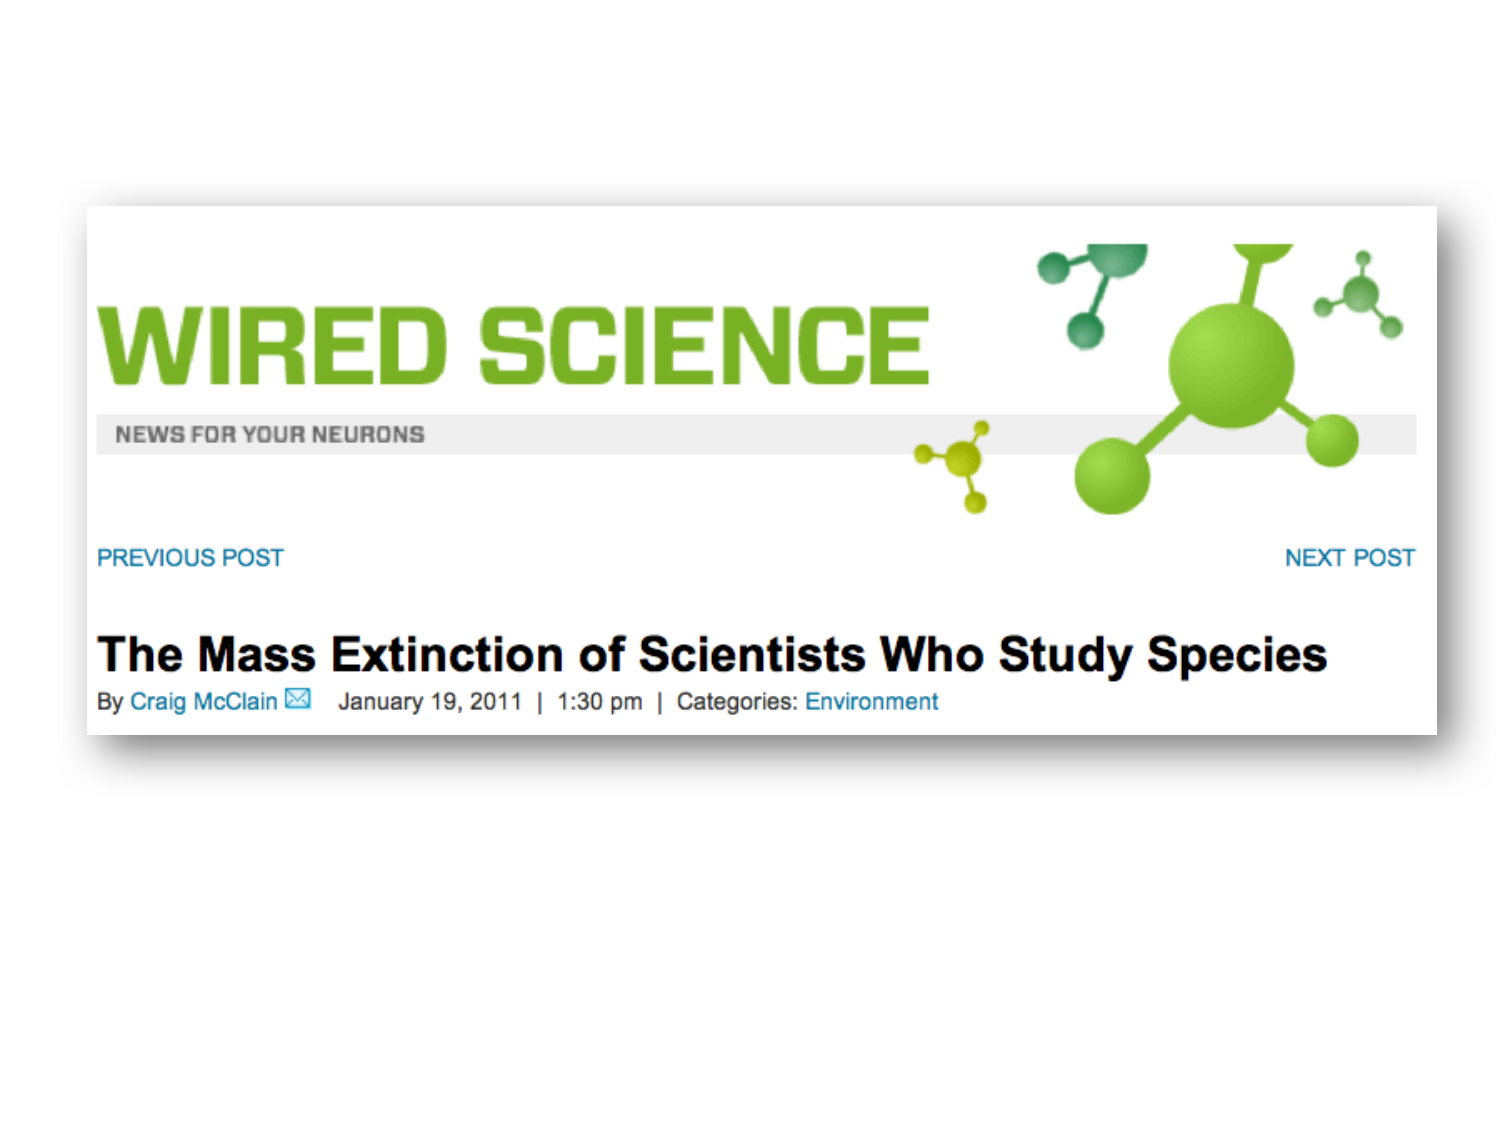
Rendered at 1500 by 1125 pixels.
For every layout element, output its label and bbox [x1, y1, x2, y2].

list [87, 149, 1437, 792]
